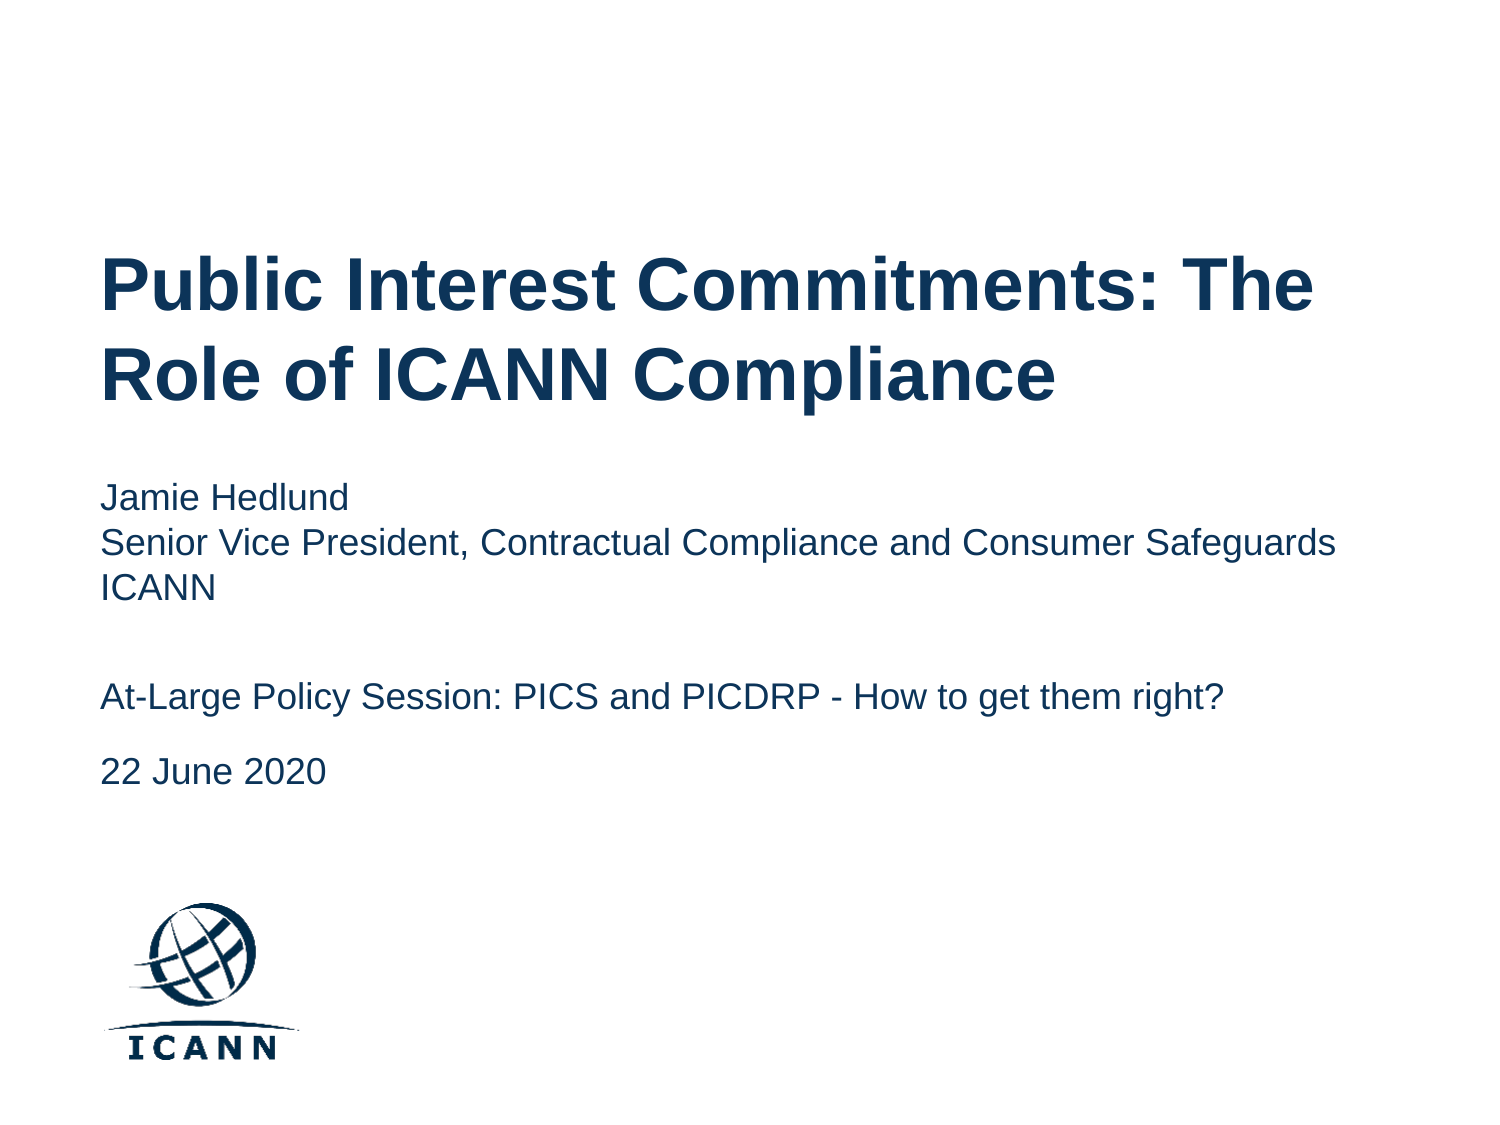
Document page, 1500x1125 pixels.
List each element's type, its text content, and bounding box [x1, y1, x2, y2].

list At-Large Policy Session: PICS and PICDRP - How to get them right? [100, 672, 1433, 718]
list 22 June 2020 [100, 746, 1433, 814]
picture [104, 903, 300, 1060]
list Jamie Hedlund Senior Vice President, Contractual Compliance and Consumer Safeguards ICANN [100, 473, 1433, 627]
title Public Interest Commitments: The Role of ICANN Compliance [100, 0, 1371, 416]
